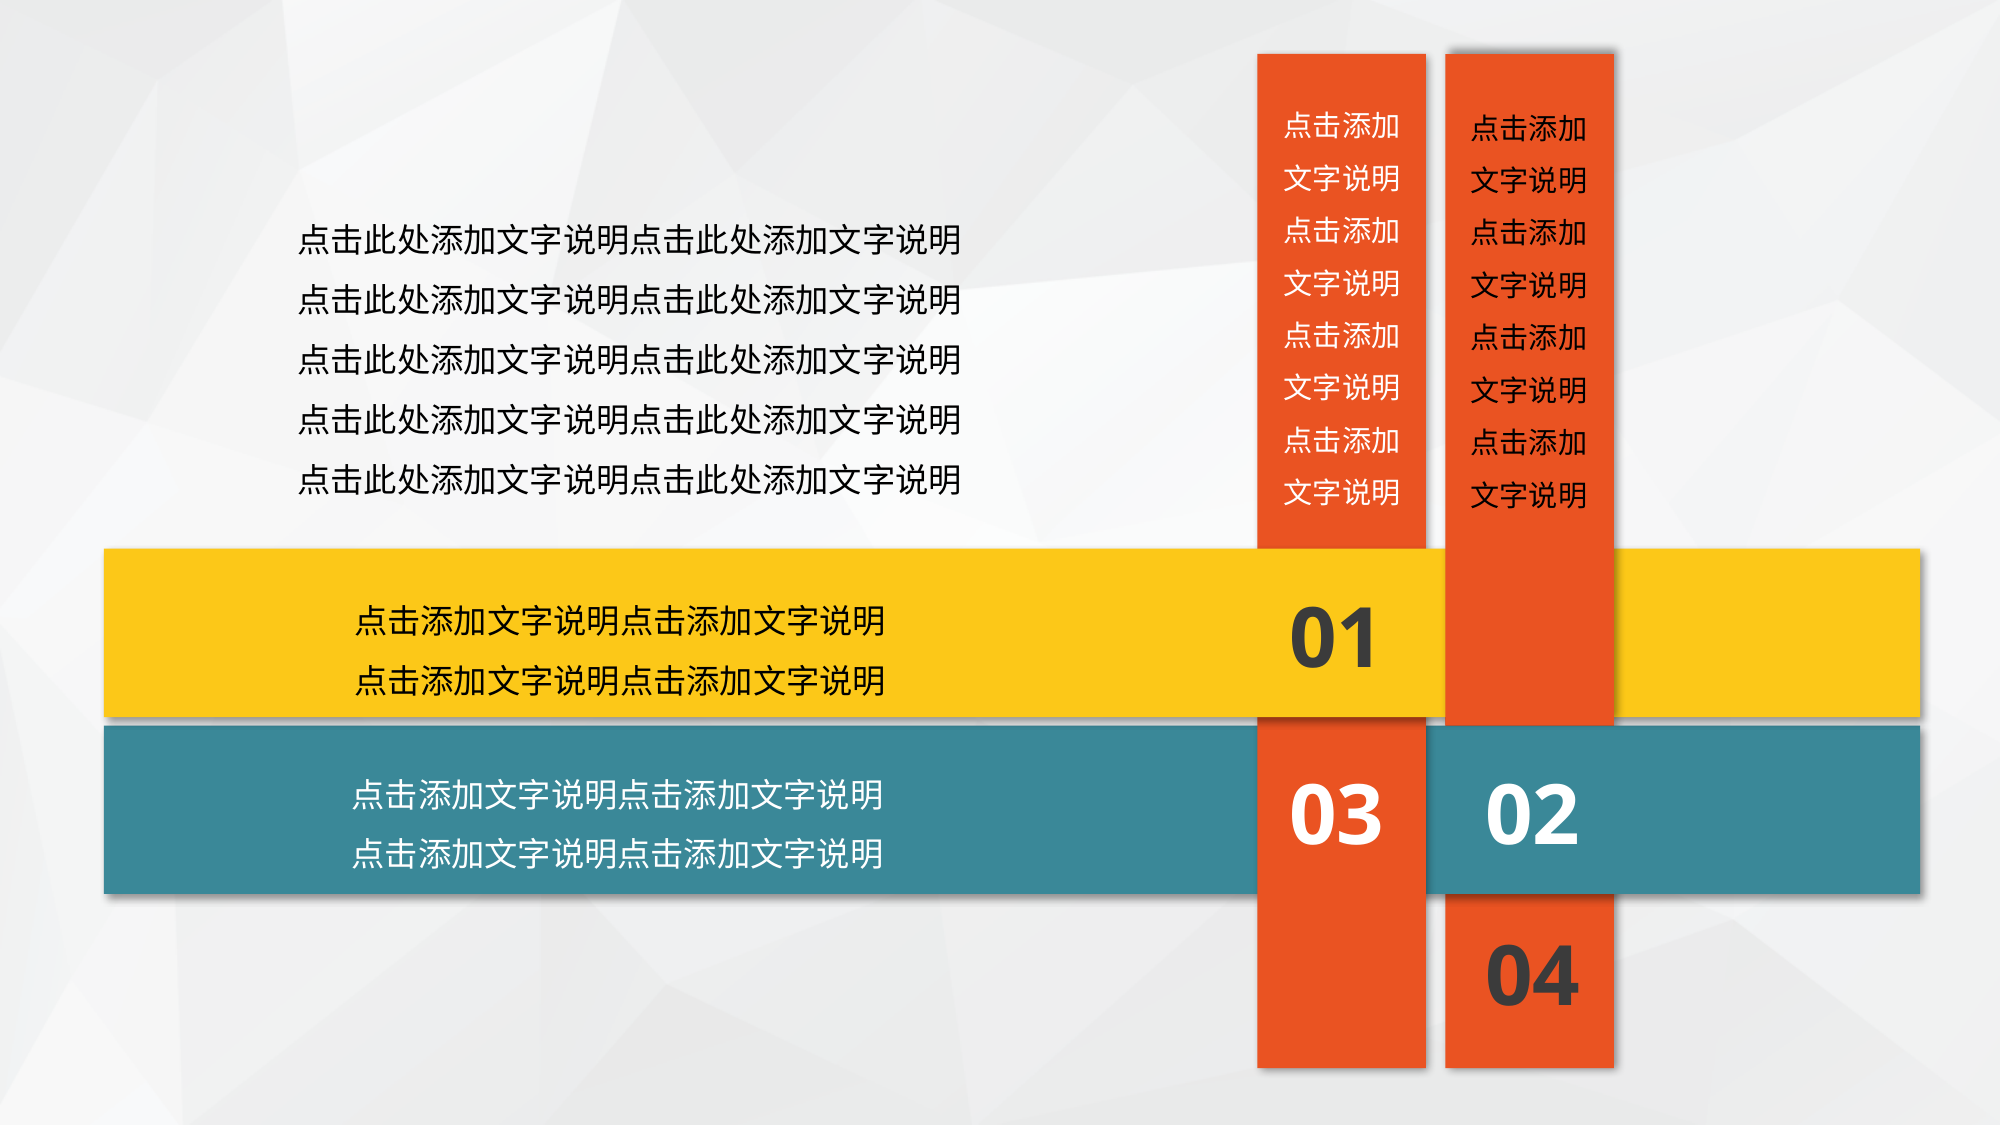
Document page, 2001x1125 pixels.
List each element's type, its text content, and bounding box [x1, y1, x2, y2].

text_box 01 [1274, 577, 1412, 692]
text_box 点击添加文字说明 点击添加文字说明 点击添加文字说明 点击添加文字说明 [1263, 82, 1421, 518]
text_box 02 [1470, 753, 1608, 869]
text_box [103, 725, 1255, 895]
text_box [103, 548, 1443, 718]
text_box 点击添加文字说明 点击添加文字说明 点击添加文字说明 点击添加文字说明 [1450, 85, 1608, 520]
text_box 点击此处添加文字说明点击此处添加文字说明 点击此处添加文字说明点击此处添加文字说明 点击此处添加文字说明点击此处添加文字说明 点击此处添加文字说明点击此处添加文字说明 点击此处添加文字说明点击此处添加文字说明 [282, 192, 989, 507]
text_box [1256, 53, 1427, 548]
text_box 03 [1274, 753, 1412, 869]
text_box [1624, 548, 1921, 718]
text_box [1444, 53, 1615, 727]
text_box [1256, 728, 1427, 1069]
text_box 点击添加文字说明点击添加文字说明 点击添加文字说明点击添加文字说明 [318, 573, 922, 708]
text_box [1438, 727, 1921, 895]
text_box 04 [1470, 914, 1608, 1030]
text_box 点击添加文字说明点击添加文字说明 点击添加文字说明点击添加文字说明 [316, 746, 920, 881]
picture [0, 0, 2000, 1125]
text_box [1444, 905, 1615, 1069]
